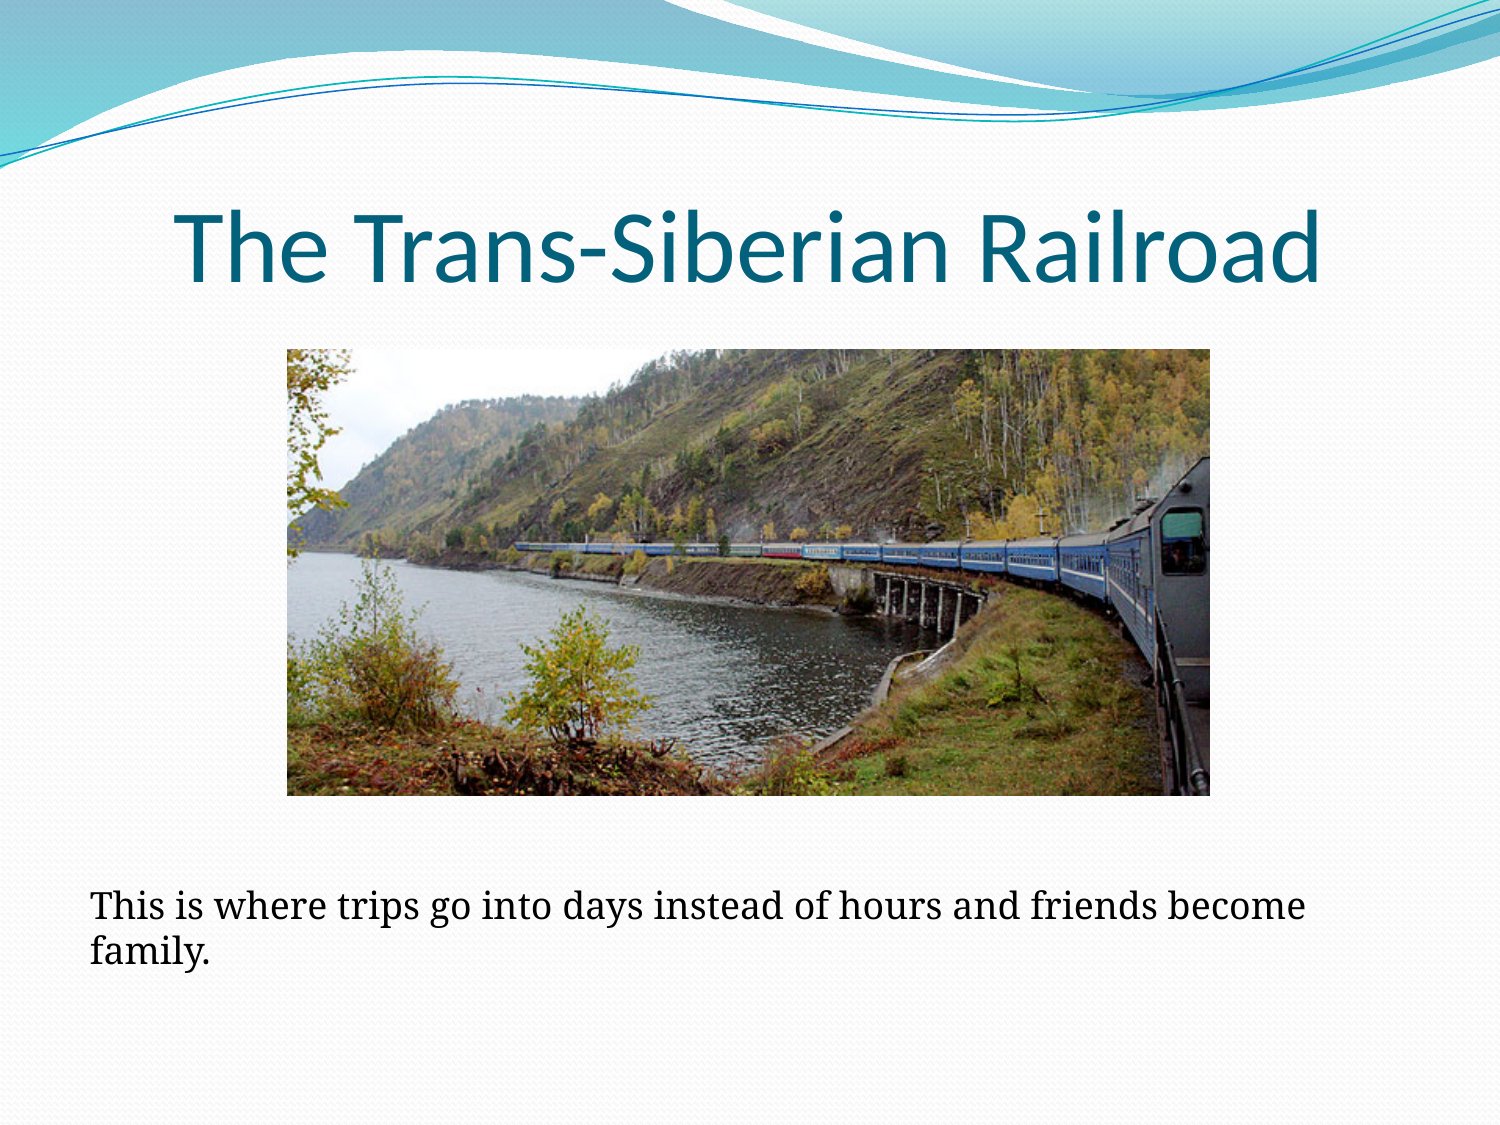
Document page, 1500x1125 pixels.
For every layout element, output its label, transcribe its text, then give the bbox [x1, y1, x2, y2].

text_box This is where trips go into days instead of hours and friends become family. [74, 874, 1350, 980]
title The Trans-Siberian Railroad [75, 115, 1425, 303]
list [287, 349, 1210, 796]
